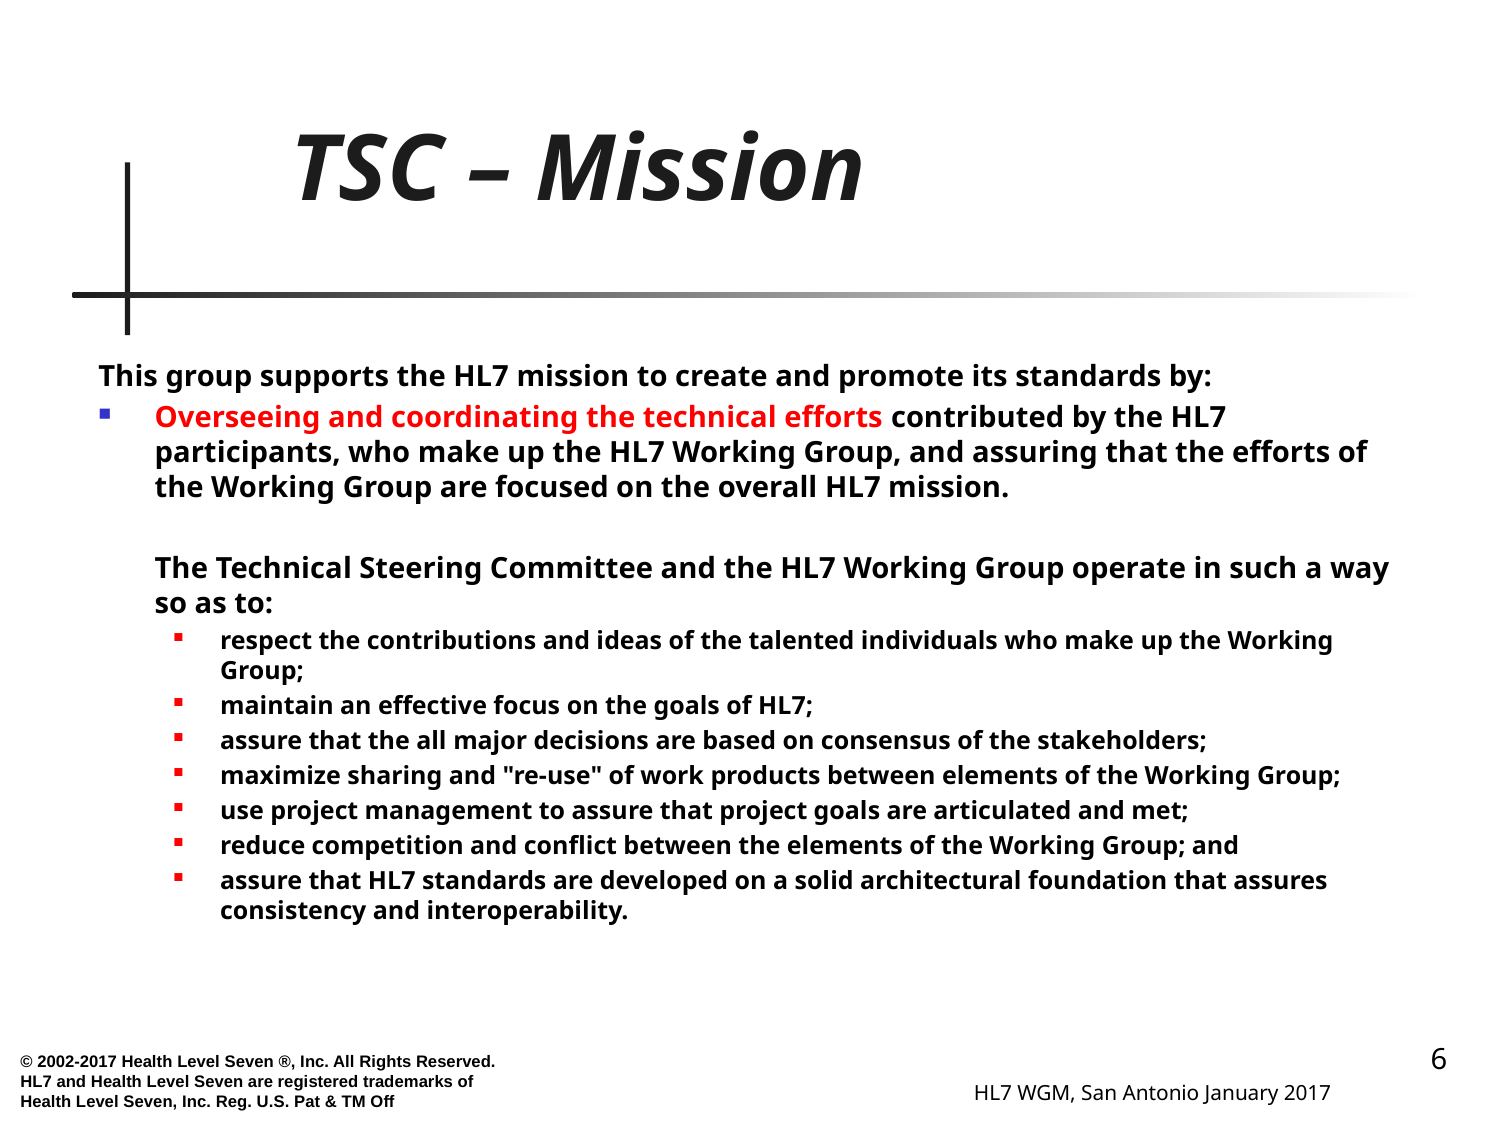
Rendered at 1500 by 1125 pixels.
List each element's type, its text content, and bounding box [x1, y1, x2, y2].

title TSC – Mission [274, 101, 1468, 227]
list This group supports the HL7 mission to create and promote its standards by: Overseeing and coordinating the technical efforts contributed by the HL7 participants, who make up the HL7 Working Group, and assuring that the efforts of the Working Group are focused on the overall HL7 mission. The Technical Steering Committee and the HL7 Working Group operate in such a way so as to: respect the contributions and ideas of the talented individuals who make up the Working Group; maintain an effective focus on the goals of HL7; assure that the all major decisions are based on consensus of the stakeholders; maximize sharing and "re-use" of work products between elements of the Working Group; use project management to assure that project goals are articulated and met; reduce competition and conflict between the elements of the Working Group; and assure that HL7 standards are developed on a solid architectural foundation that assures consistency and interoperability. [83, 349, 1417, 1098]
slide_number 6 [1417, 1012, 1463, 1088]
